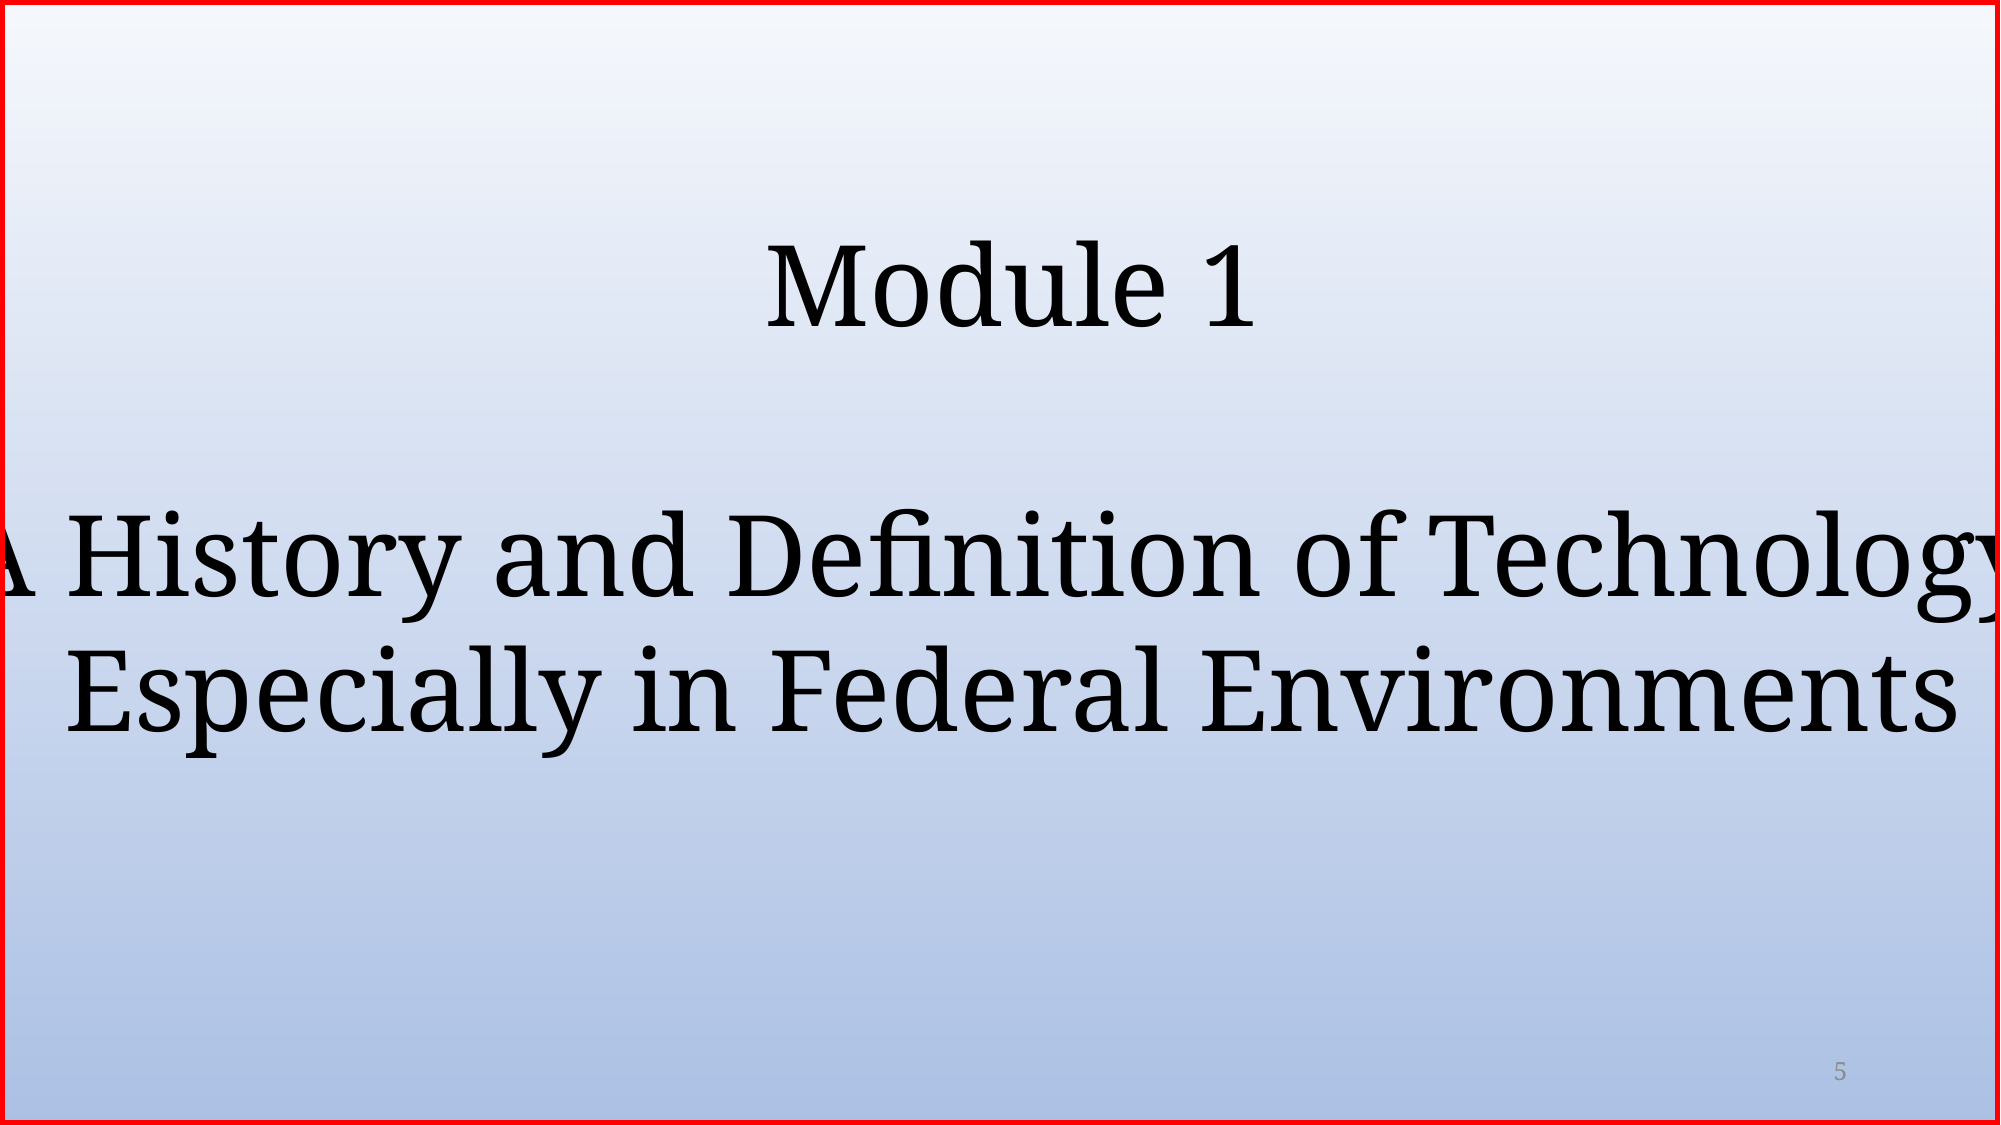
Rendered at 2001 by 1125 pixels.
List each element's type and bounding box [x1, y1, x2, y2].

text_box [0, 0, 2000, 1125]
